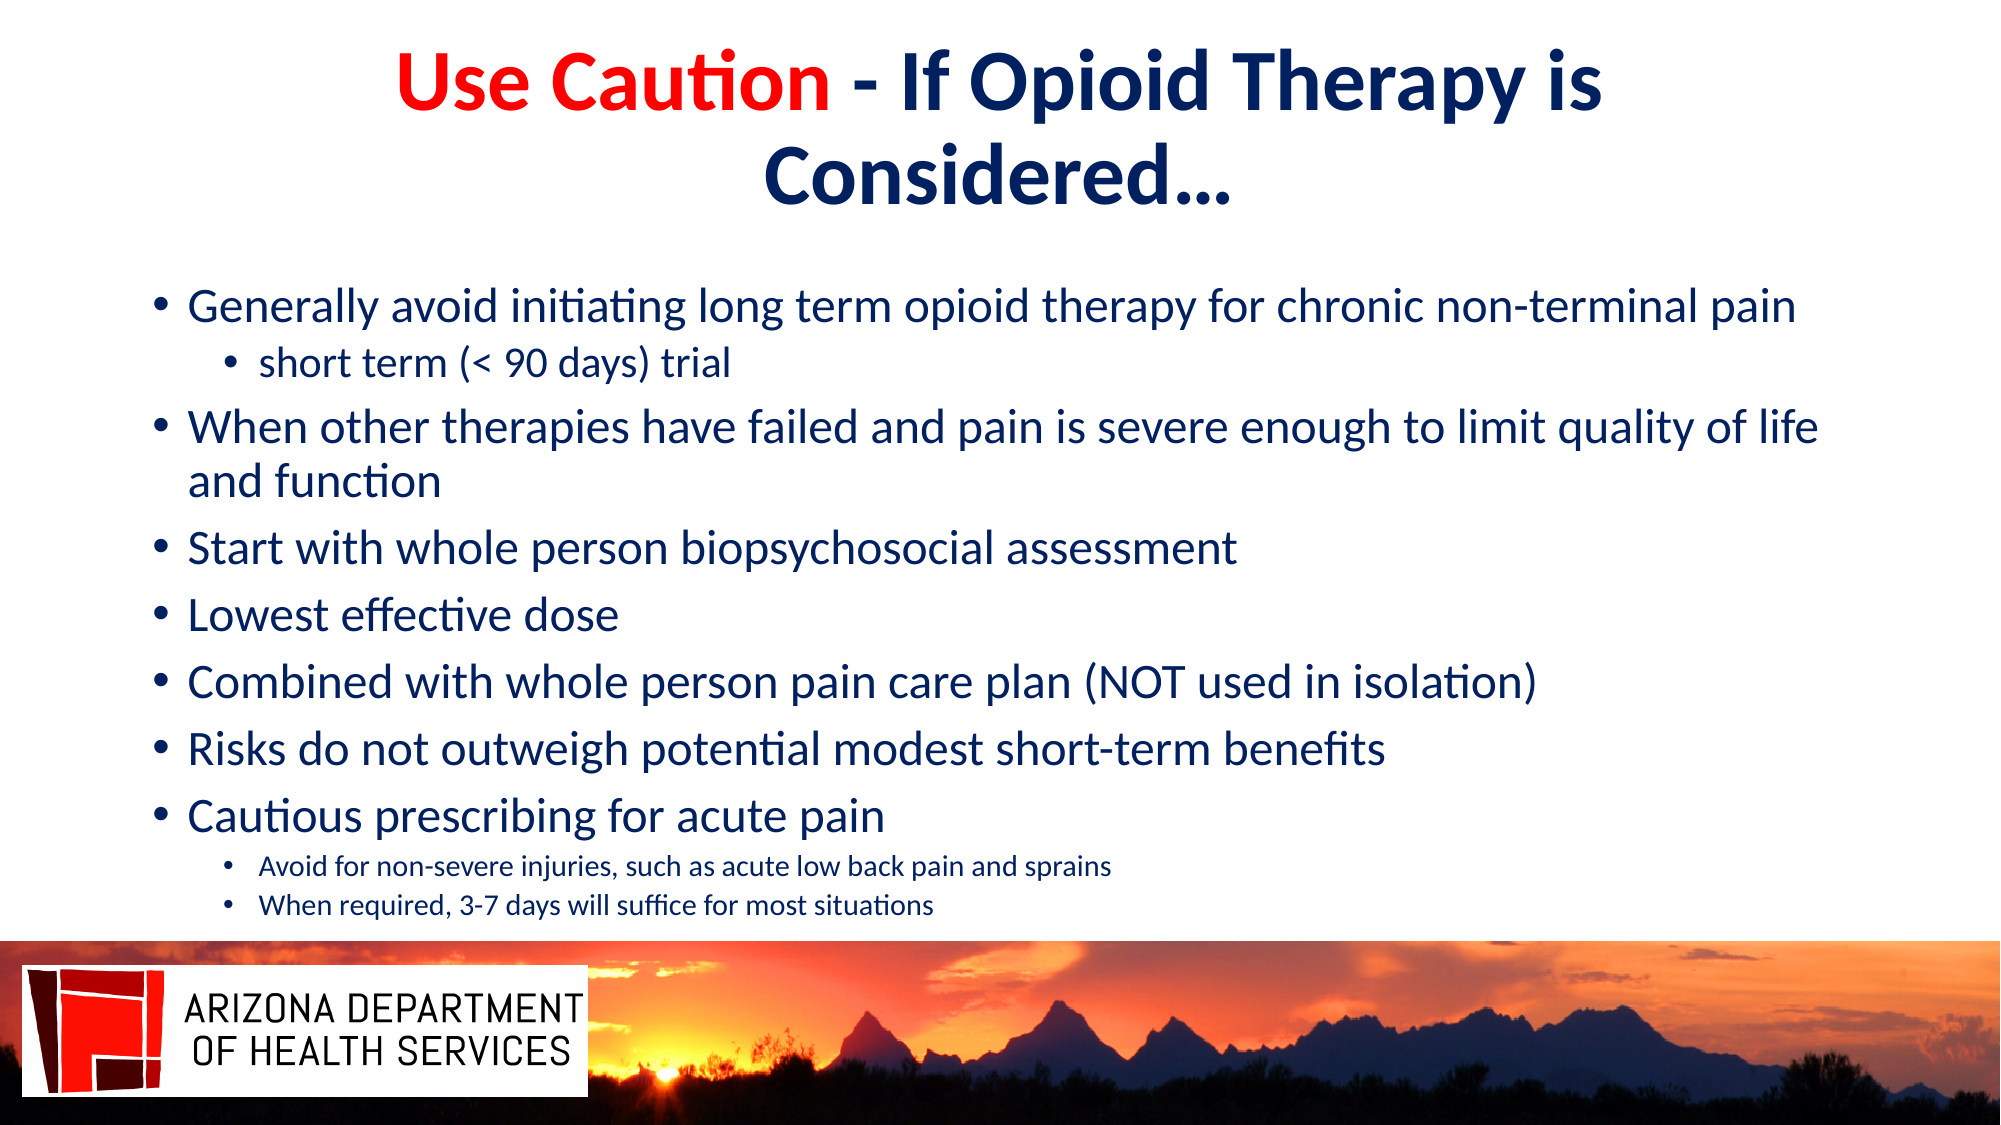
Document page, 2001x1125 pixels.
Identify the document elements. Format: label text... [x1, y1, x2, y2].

list Generally avoid initiating long term opioid therapy for chronic non-terminal pain short term (< 90 days) trial When other therapies have failed and pain is severe enough to limit quality of life and function Start with whole person biopsychosocial assessment Lowest effective dose Combined with whole person pain care plan (NOT used in isolation) Risks do not outweigh potential modest short-term benefits Cautious prescribing for acute pain Avoid for non-severe injuries, such as acute low back pain and sprains When required, 3-7 days will suffice for most situations [137, 272, 1863, 938]
picture [0, 941, 2000, 1125]
title Use Caution - If Opioid Therapy is Considered… [137, 20, 1863, 239]
